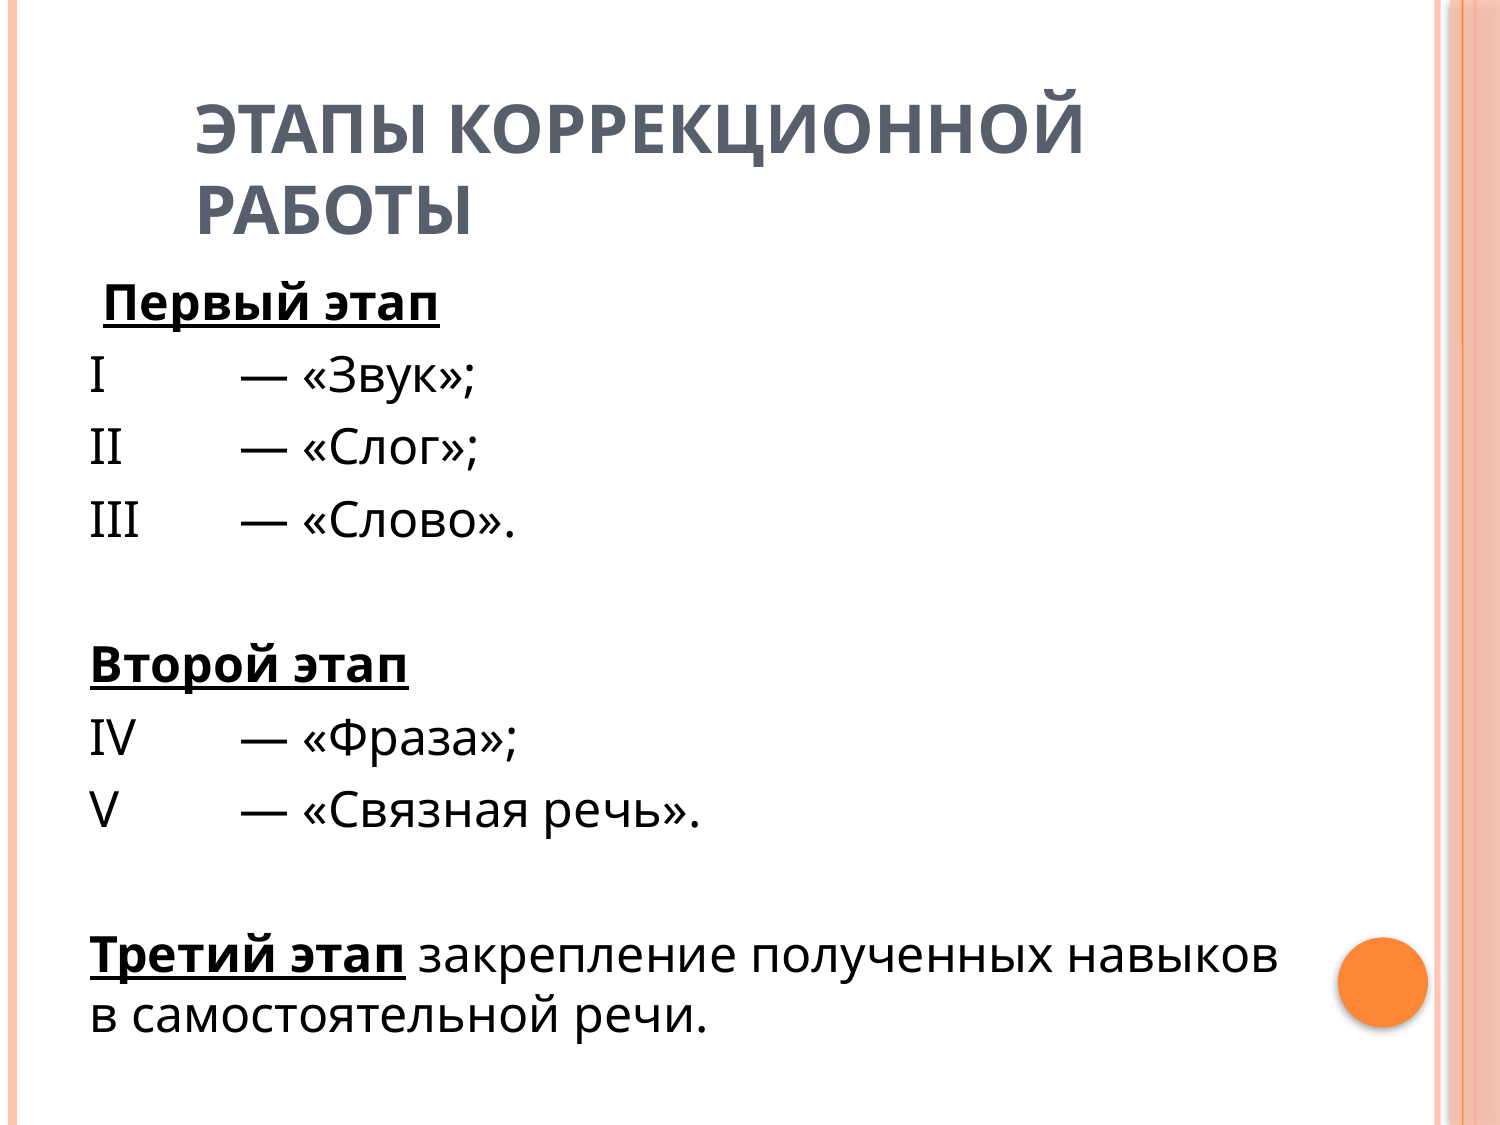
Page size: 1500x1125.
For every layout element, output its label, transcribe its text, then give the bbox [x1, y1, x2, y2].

title Этапы коррекционной работы [179, 78, 1323, 256]
list Первый этап I — «Звук»; II — «Слог»; III — «Слово». Второй этап IV — «Фраза»; V — «Связная речь». Третий этап закрепление полученных навыков в самостоятельной речи. [75, 262, 1300, 1062]
